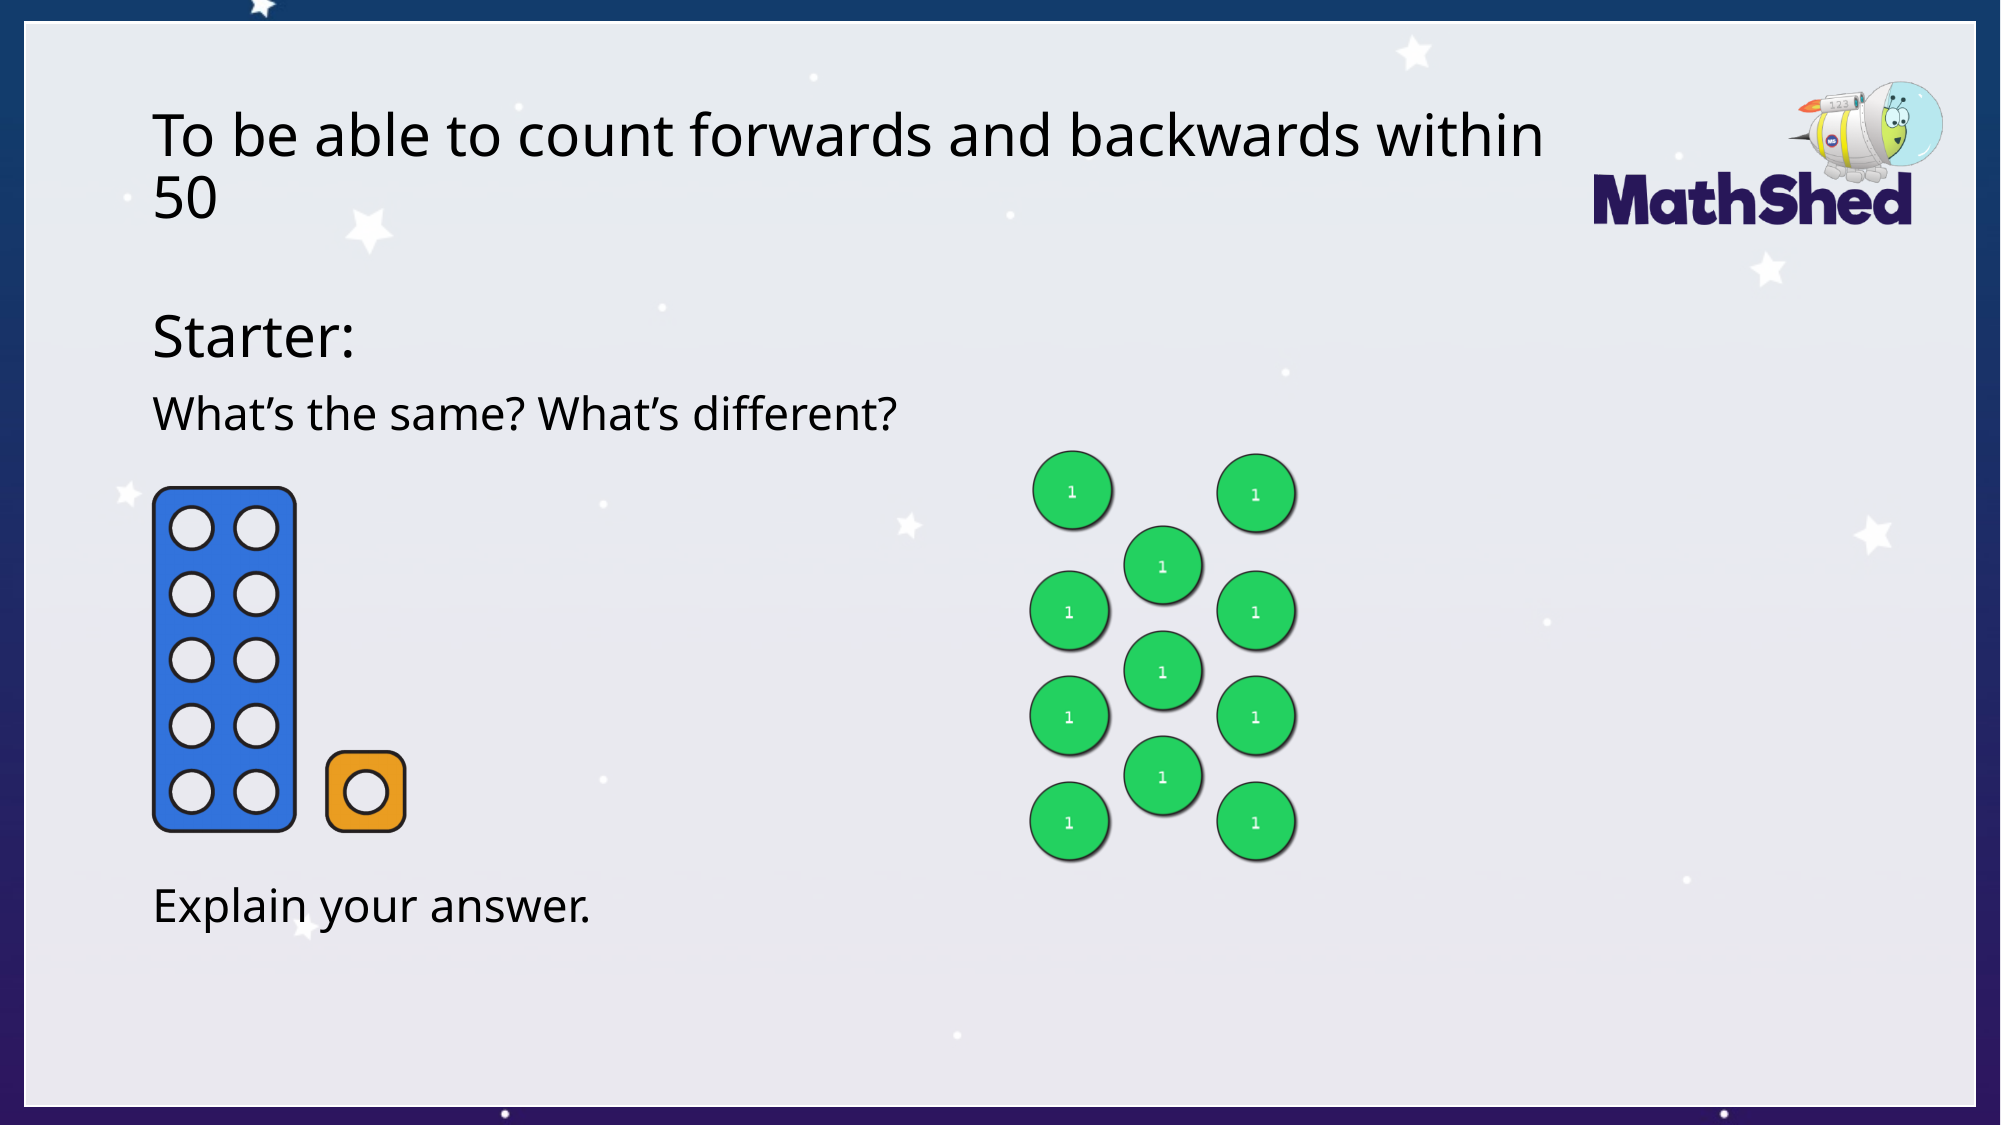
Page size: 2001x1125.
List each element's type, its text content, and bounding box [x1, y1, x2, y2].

picture [0, 0, 2001, 1125]
list Starter: What’s the same? What’s different? Explain your answer. [137, 299, 1863, 1014]
title To be able to count forwards and backwards within 50 [137, 59, 1578, 278]
